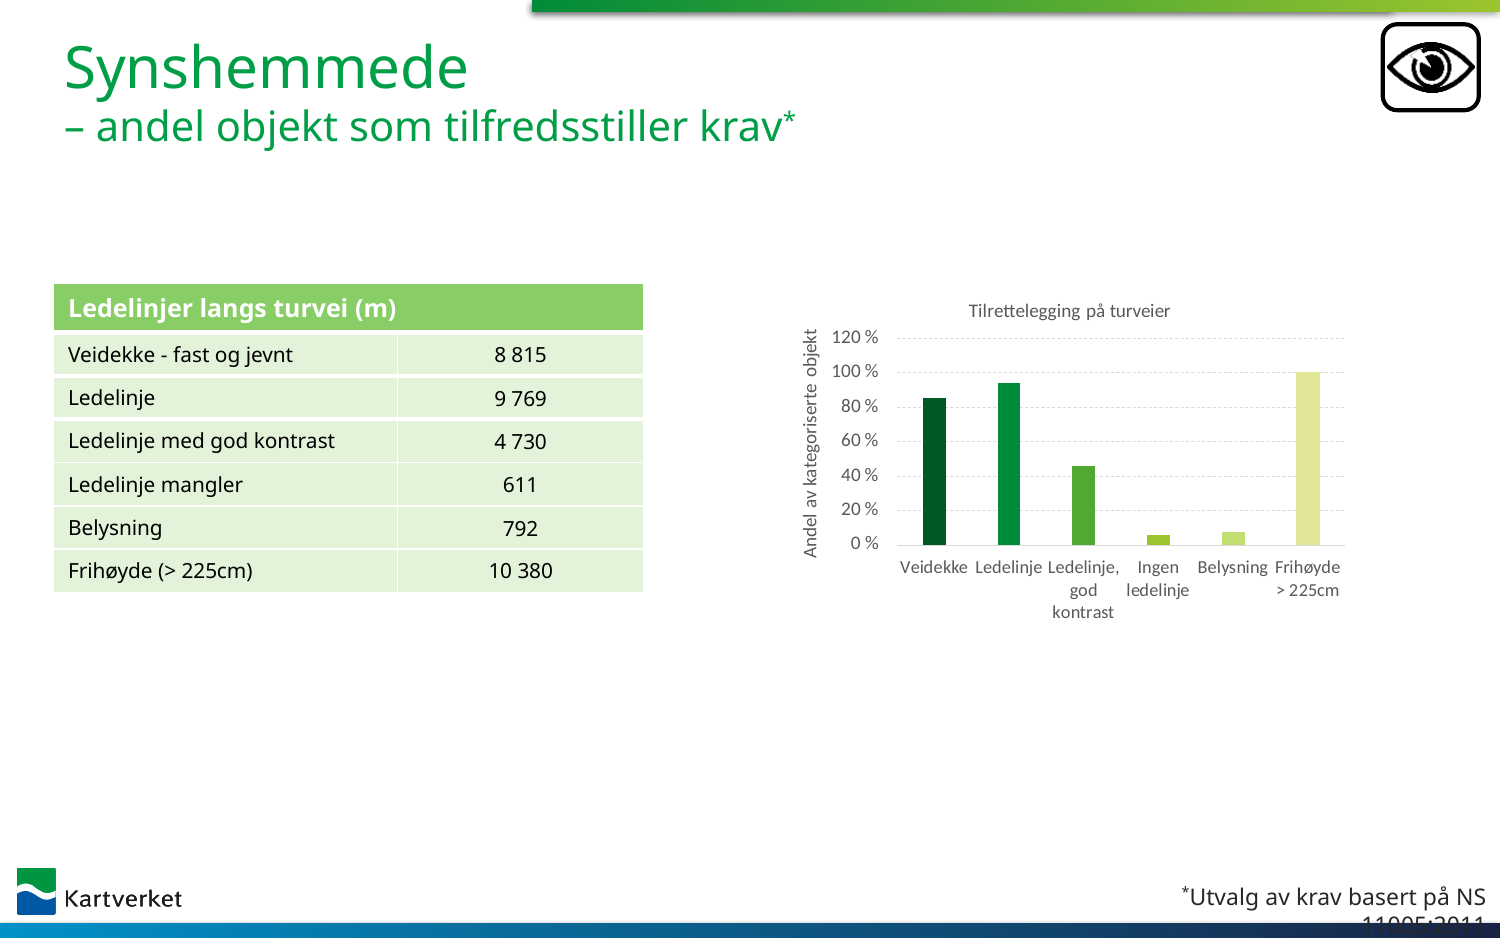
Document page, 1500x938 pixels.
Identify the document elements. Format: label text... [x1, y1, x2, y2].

text_box Synshemmede – andel objekt som tilfredsstiller krav* [49, 24, 1431, 158]
table_cell Belysning [54, 507, 397, 548]
table_cell 4 730 [398, 421, 643, 462]
table_cell Ledelinje mangler [54, 463, 397, 505]
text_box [1382, 24, 1480, 111]
table_cell 10 380 [398, 550, 643, 592]
table_cell 792 [398, 507, 643, 548]
table_cell 9 769 [398, 378, 643, 417]
table_cell 611 [398, 463, 643, 505]
table_cell Frihøyde (> 225cm) [54, 550, 397, 592]
table_cell Ledelinje [54, 378, 397, 417]
picture [791, 291, 1348, 630]
table_header Ledelinjer langs turvei (m) [54, 284, 643, 330]
table_cell Ledelinje med god kontrast [54, 421, 397, 462]
table_cell 8 815 [398, 335, 643, 374]
table_cell Veidekke - fast og jevnt [54, 335, 397, 374]
text_box *Utvalg av krav basert på NS 11005:2011 [1068, 873, 1500, 938]
